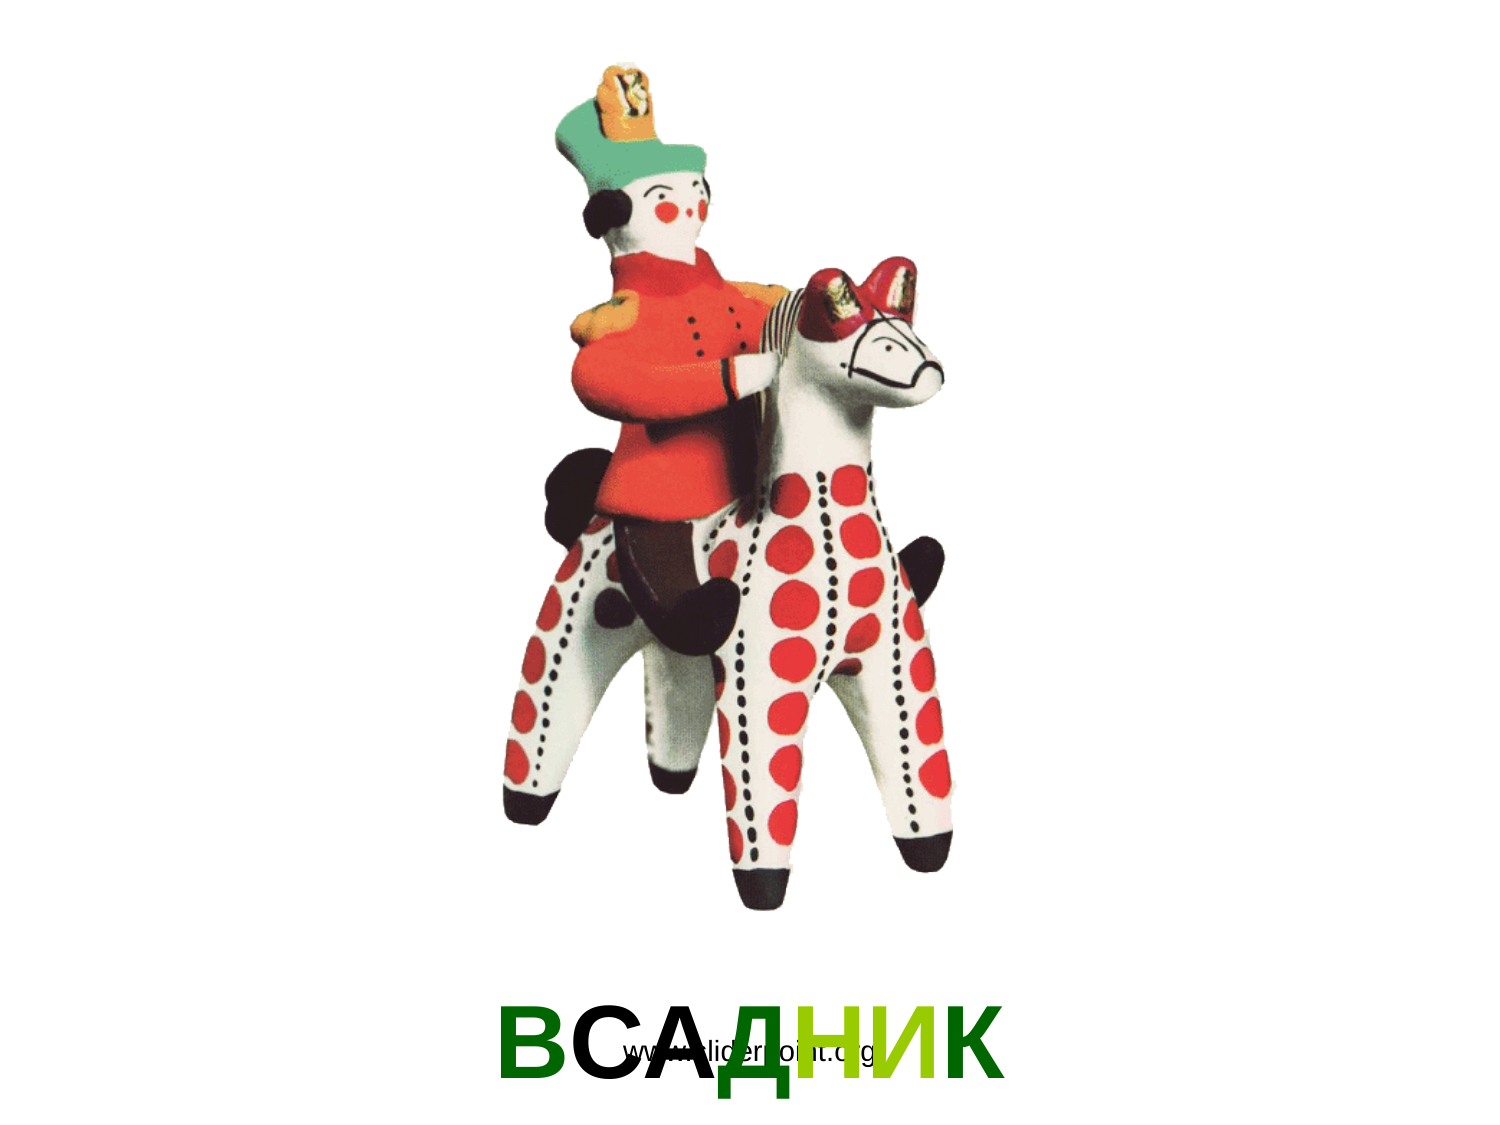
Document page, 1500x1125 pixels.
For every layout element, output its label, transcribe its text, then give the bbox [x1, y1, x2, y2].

text_box ВСАДНИК [0, 948, 1500, 1124]
picture [487, 62, 963, 930]
footer www.sliderpoint.org [512, 1024, 988, 1103]
